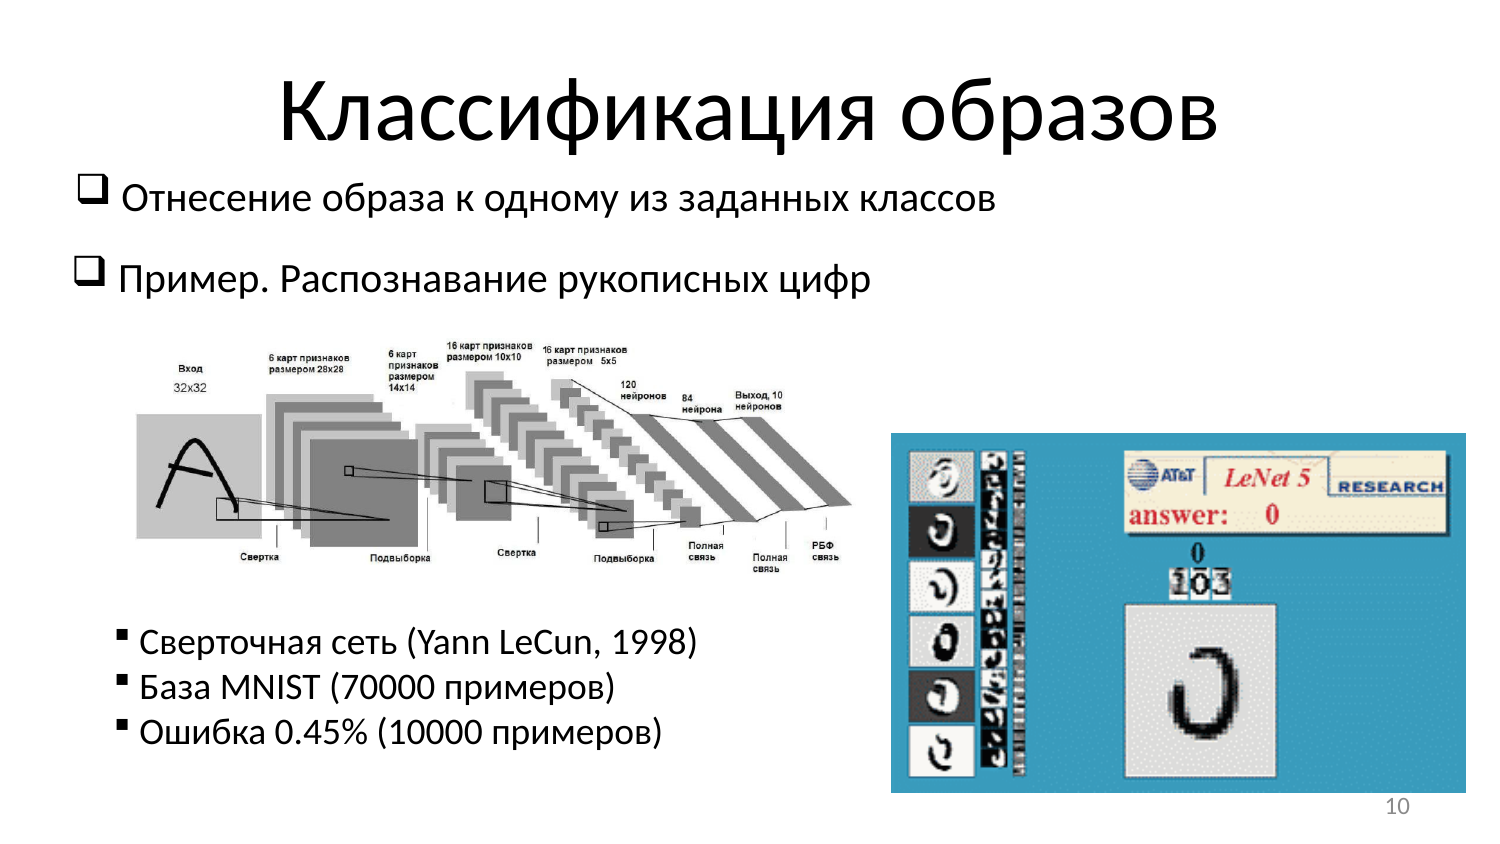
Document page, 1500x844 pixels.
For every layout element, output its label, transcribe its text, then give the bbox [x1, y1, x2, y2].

title Классификация образов [75, 33, 1425, 175]
picture [891, 433, 1467, 793]
slide_number 10 [1074, 801, 1425, 827]
text_box Сверточная сеть (Yann LeCun, 1998) База MNIST (70000 примеров) Ошибка 0.45% (10000 примеров) [98, 609, 714, 760]
text_box Отнесение образа к одному из заданных классов [59, 161, 1013, 227]
picture [135, 338, 857, 578]
text_box Пример. Распознавание рукописных цифр [56, 243, 887, 309]
